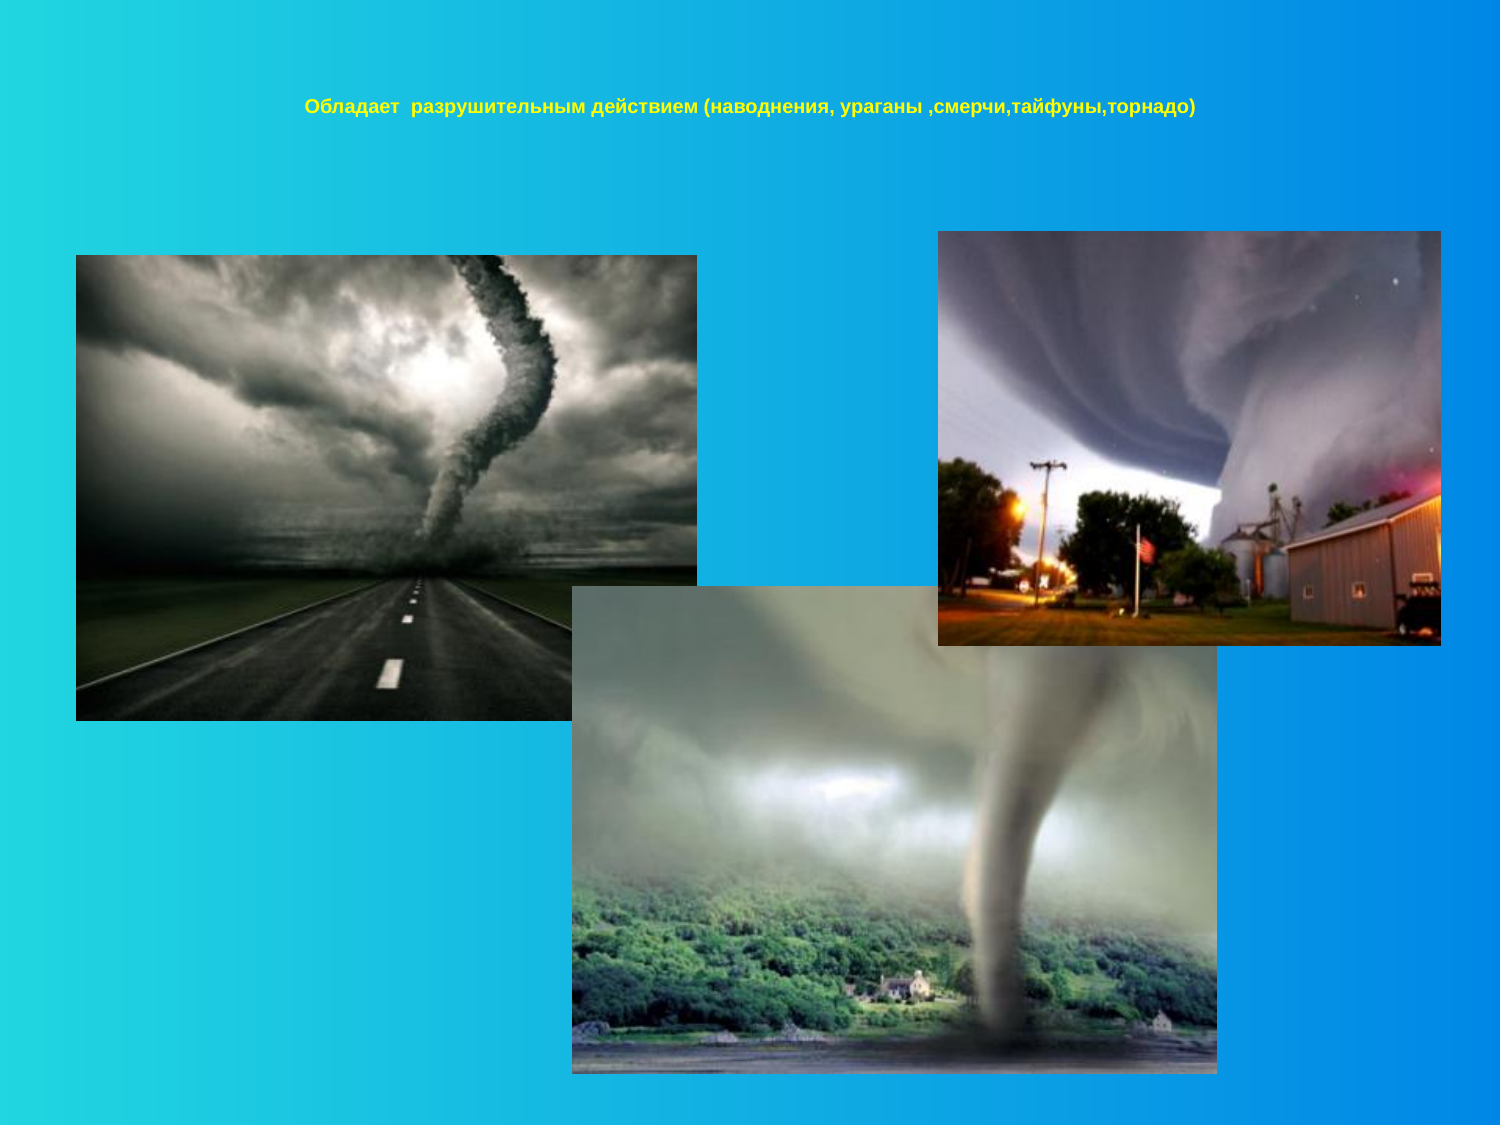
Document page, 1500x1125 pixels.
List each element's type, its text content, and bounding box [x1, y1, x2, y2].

title Обладает разрушительным действием (наводнения, ураганы ,смерчи,тайфуны,торнадо) [75, 0, 1425, 197]
picture [76, 197, 1441, 1125]
